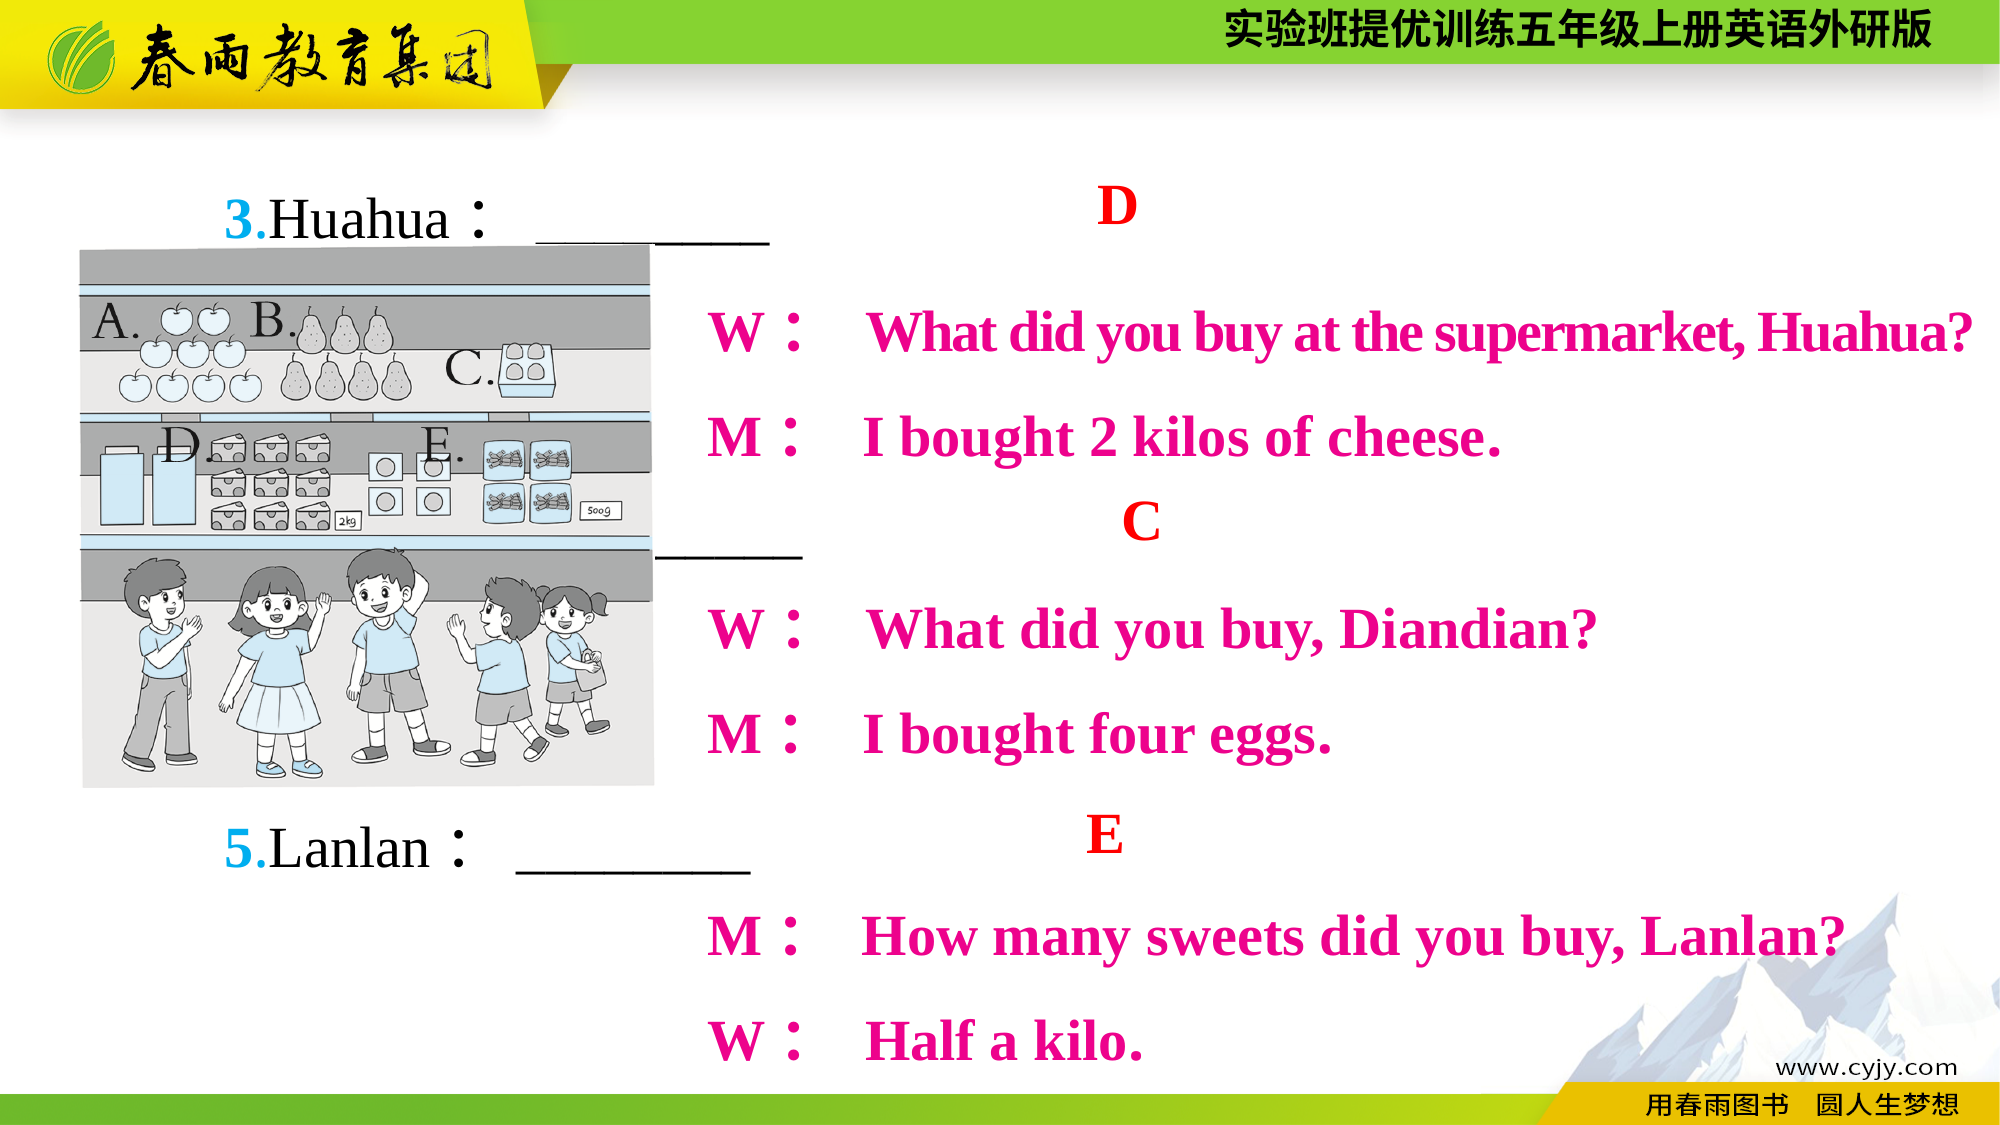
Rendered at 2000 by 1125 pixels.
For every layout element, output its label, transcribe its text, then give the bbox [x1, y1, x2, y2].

picture [0, 0, 2000, 1125]
text_box W： What did you buy, Diandian? M： I bought four eggs. [692, 548, 1693, 773]
text_box M： How many sweets did you buy, Lanlan? W： Half a kilo. [692, 855, 1922, 1080]
text_box D [1083, 158, 1155, 244]
text_box C [1106, 474, 1179, 560]
text_box E [1071, 787, 1141, 873]
list 3.Huahua：________ 4.Diandian：________ 5.Lanlan：________ [59, 137, 1944, 895]
picture [78, 243, 655, 788]
text_box W： What did you buy at the supermarket, Huahua? M： I bought 2 kilos of cheese. [692, 251, 2000, 476]
